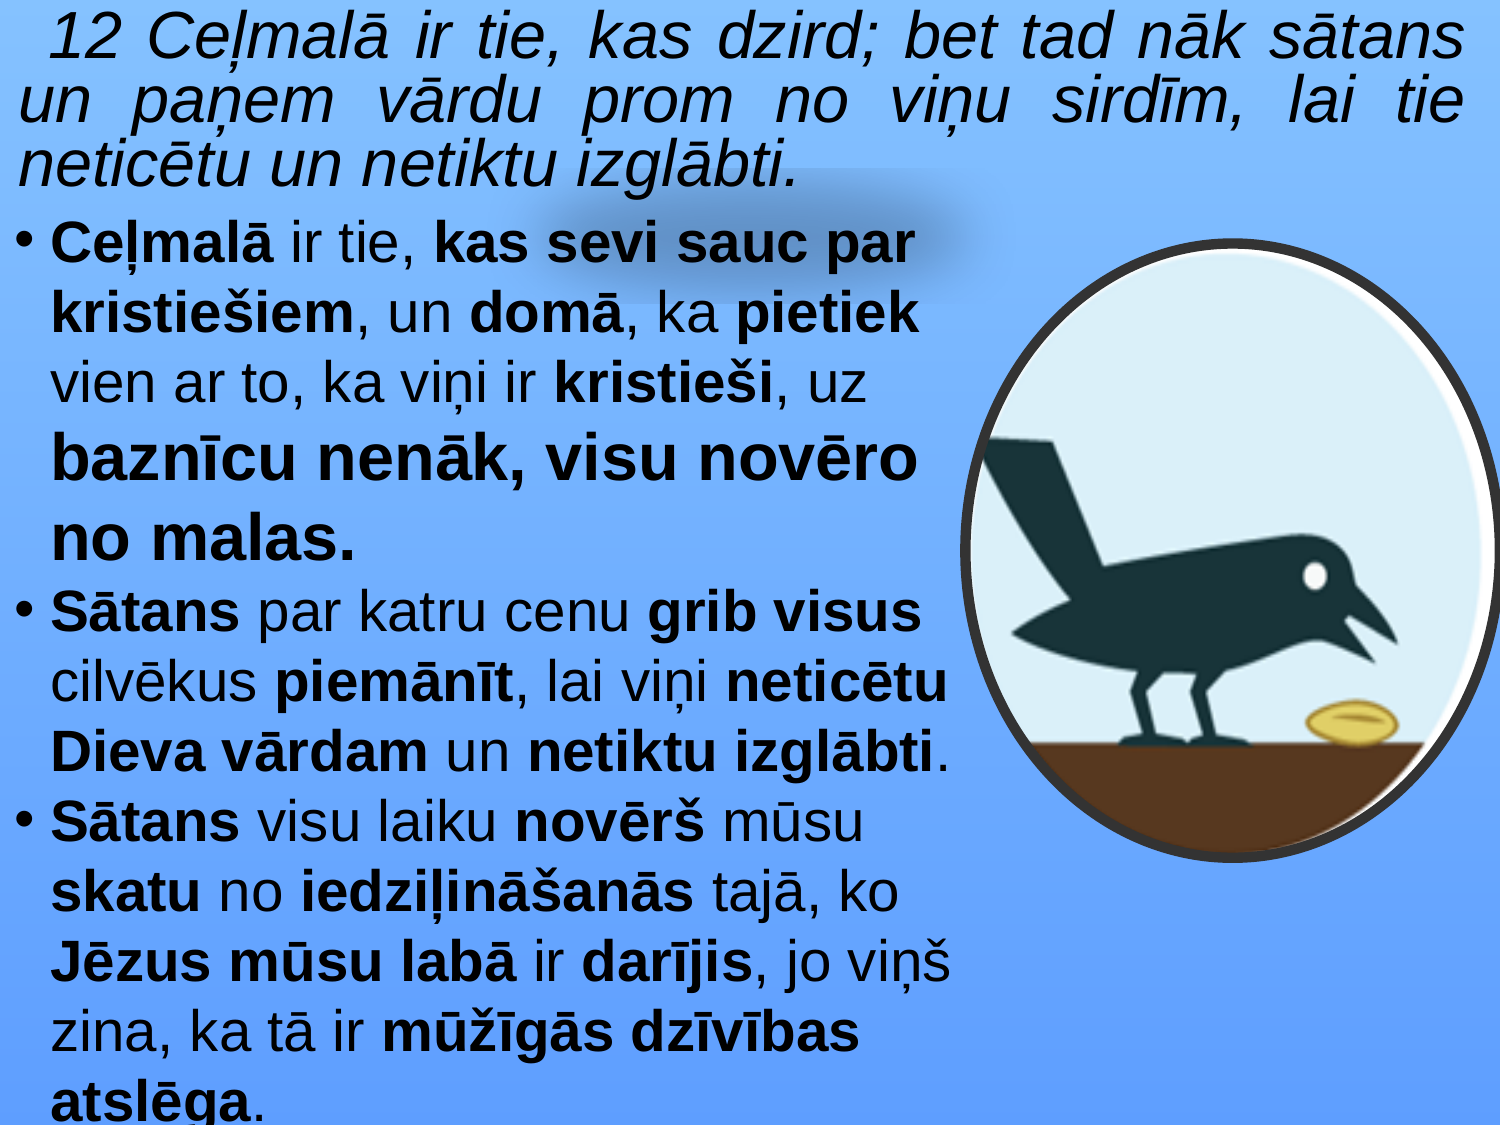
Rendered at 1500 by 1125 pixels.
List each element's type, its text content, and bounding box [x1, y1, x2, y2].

list 12 Ceļmalā ir tie, kas dzird; bet tad nāk sātans un paņem vārdu prom no viņu sirdīm, lai tie neticētu un netiktu izglābti. [0, 0, 1483, 173]
text_box Ceļmalā ir tie, kas sevi sauc par kristiešiem, un domā, ka pietiek vien ar to, ka viņi ir kristieši, uz baznīcu nenāk, visu novēro no malas. Sātans par katru cenu grib visus cilvēkus piemānīt, lai viņi neticētu Dieva vārdam un netiktu izglābti. Sātans visu laiku novērš mūsu skatu no iedziļināšanās tajā, ko Jēzus mūsu labā ir darījis, jo viņš zina, ka tā ir mūžīgās dzīvības atslēga. [0, 196, 975, 1125]
picture [965, 243, 1500, 858]
